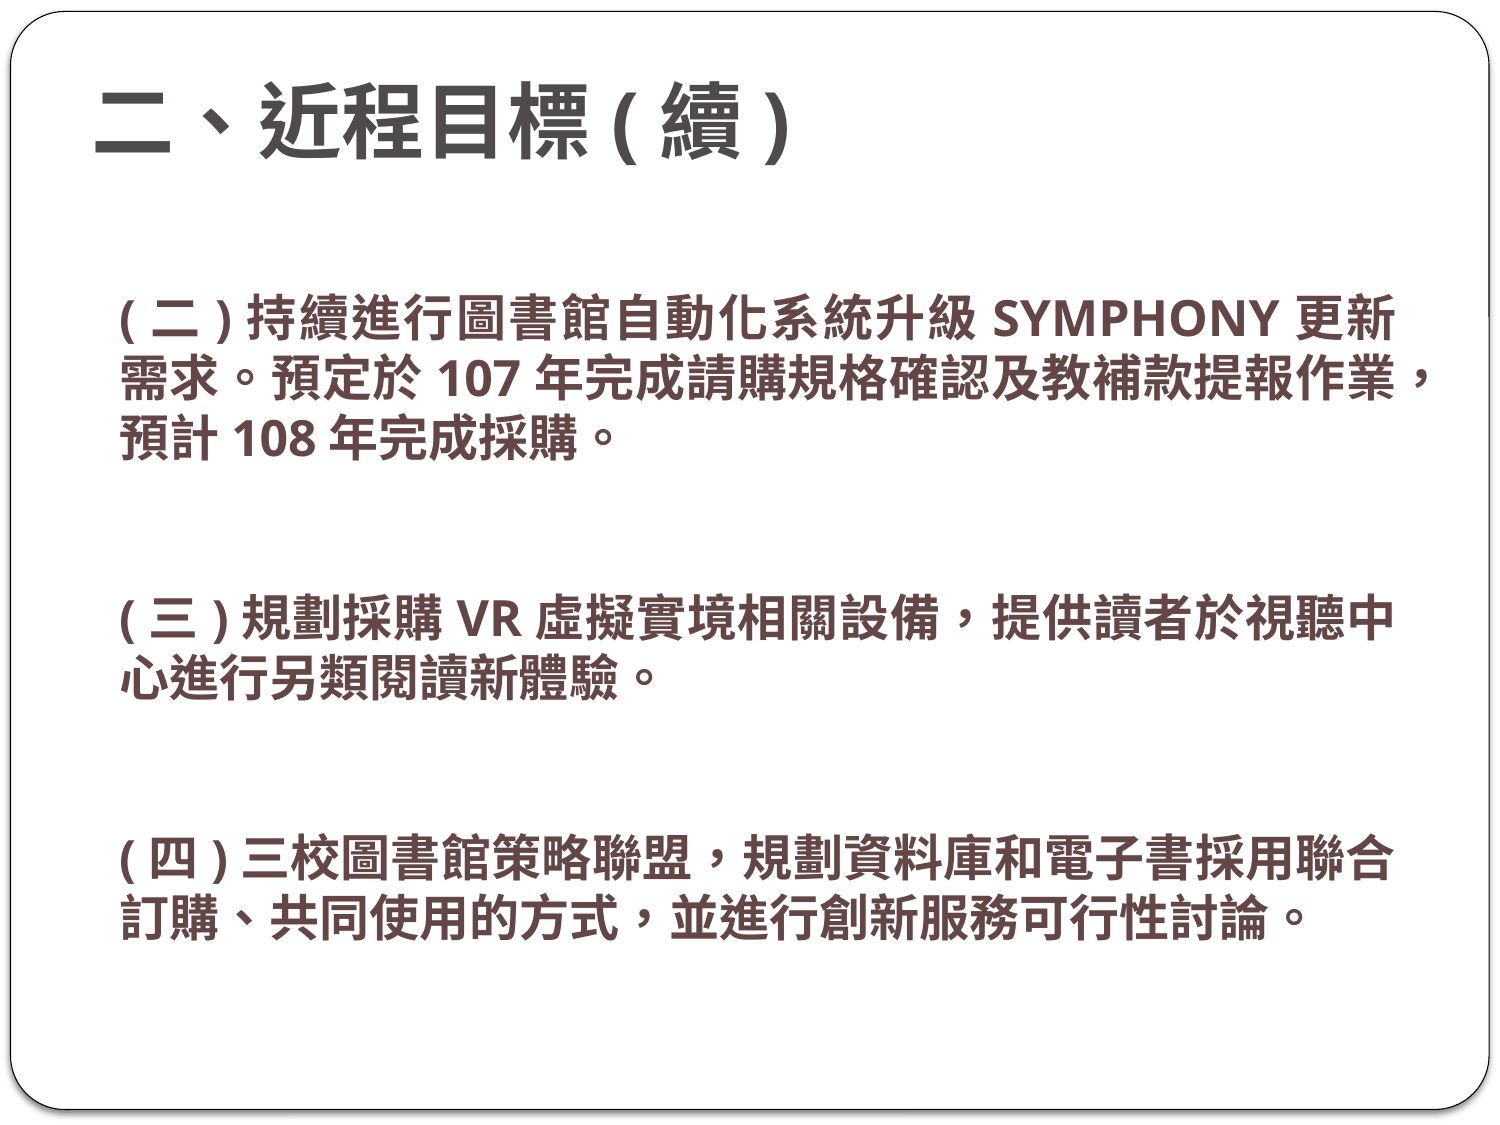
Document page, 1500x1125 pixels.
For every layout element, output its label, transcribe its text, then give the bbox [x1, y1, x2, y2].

list (二)持續進行圖書館自動化系統升級Symphony更新需求。預定於107年完成請購規格確認及教補款提報作業，預計108年完成採購。 (三)規劃採購VR虛擬實境相關設備，提供讀者於視聽中心進行另類閱讀新體驗。 (四)三校圖書館策略聯盟，規劃資料庫和電子書採用聯合訂購、共同使用的方式，並進行創新服務可行性討論。 [29, 278, 1412, 965]
title 二、近程目標(續) [76, 42, 1302, 197]
